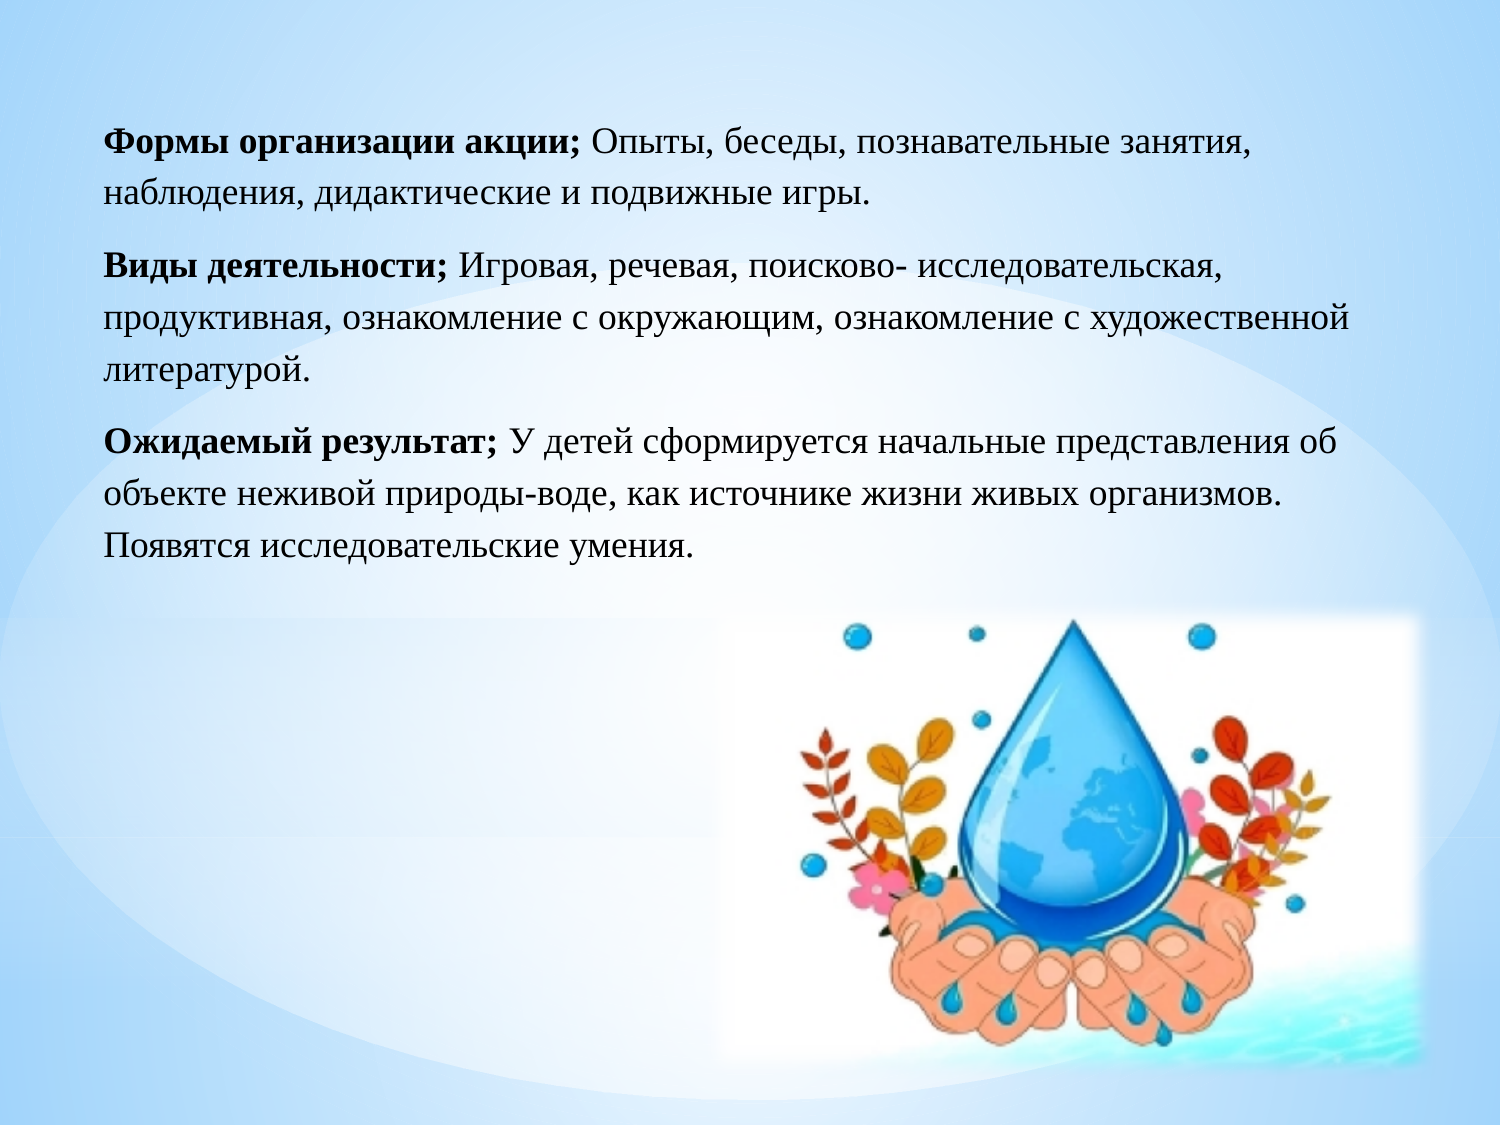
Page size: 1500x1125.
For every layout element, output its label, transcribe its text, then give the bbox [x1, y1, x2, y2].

text_box Формы организации акции; Опыты, беседы, познавательные занятия, наблюдения, дидактические и подвижные игры. Виды деятельности; Игровая, речевая, поисково- исследовательская, продуктивная, ознакомление с окружающим, ознакомление с художественной литературой. Ожидаемый результат; У детей сформируется начальные представления об объекте неживой природы-воде, как источнике жизни живых организмов. Появятся исследовательские умения. [88, 101, 1436, 573]
picture [699, 597, 1436, 1081]
